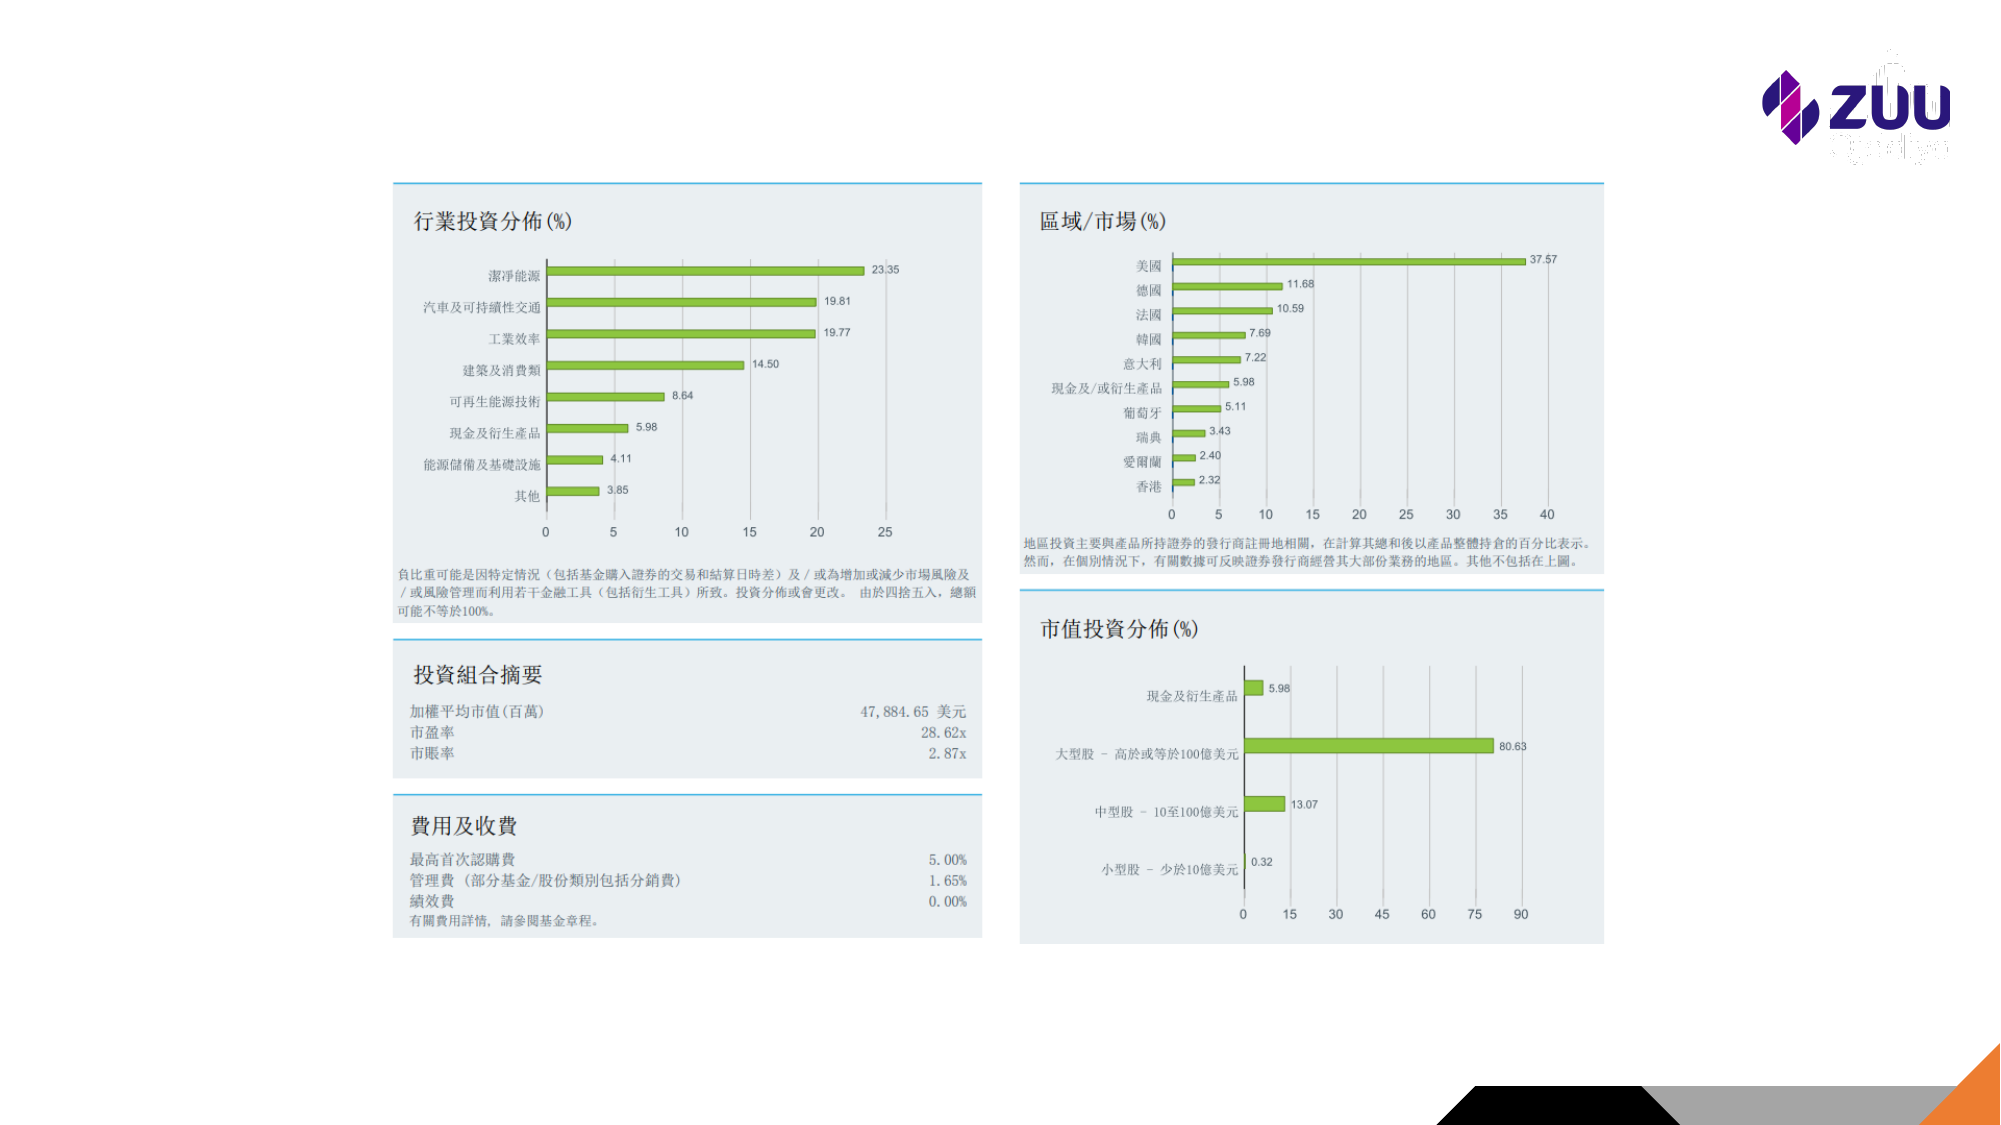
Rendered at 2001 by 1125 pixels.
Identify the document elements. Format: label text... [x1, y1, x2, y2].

slide_number 4 [1412, 1042, 1863, 1103]
picture [392, 180, 1608, 944]
